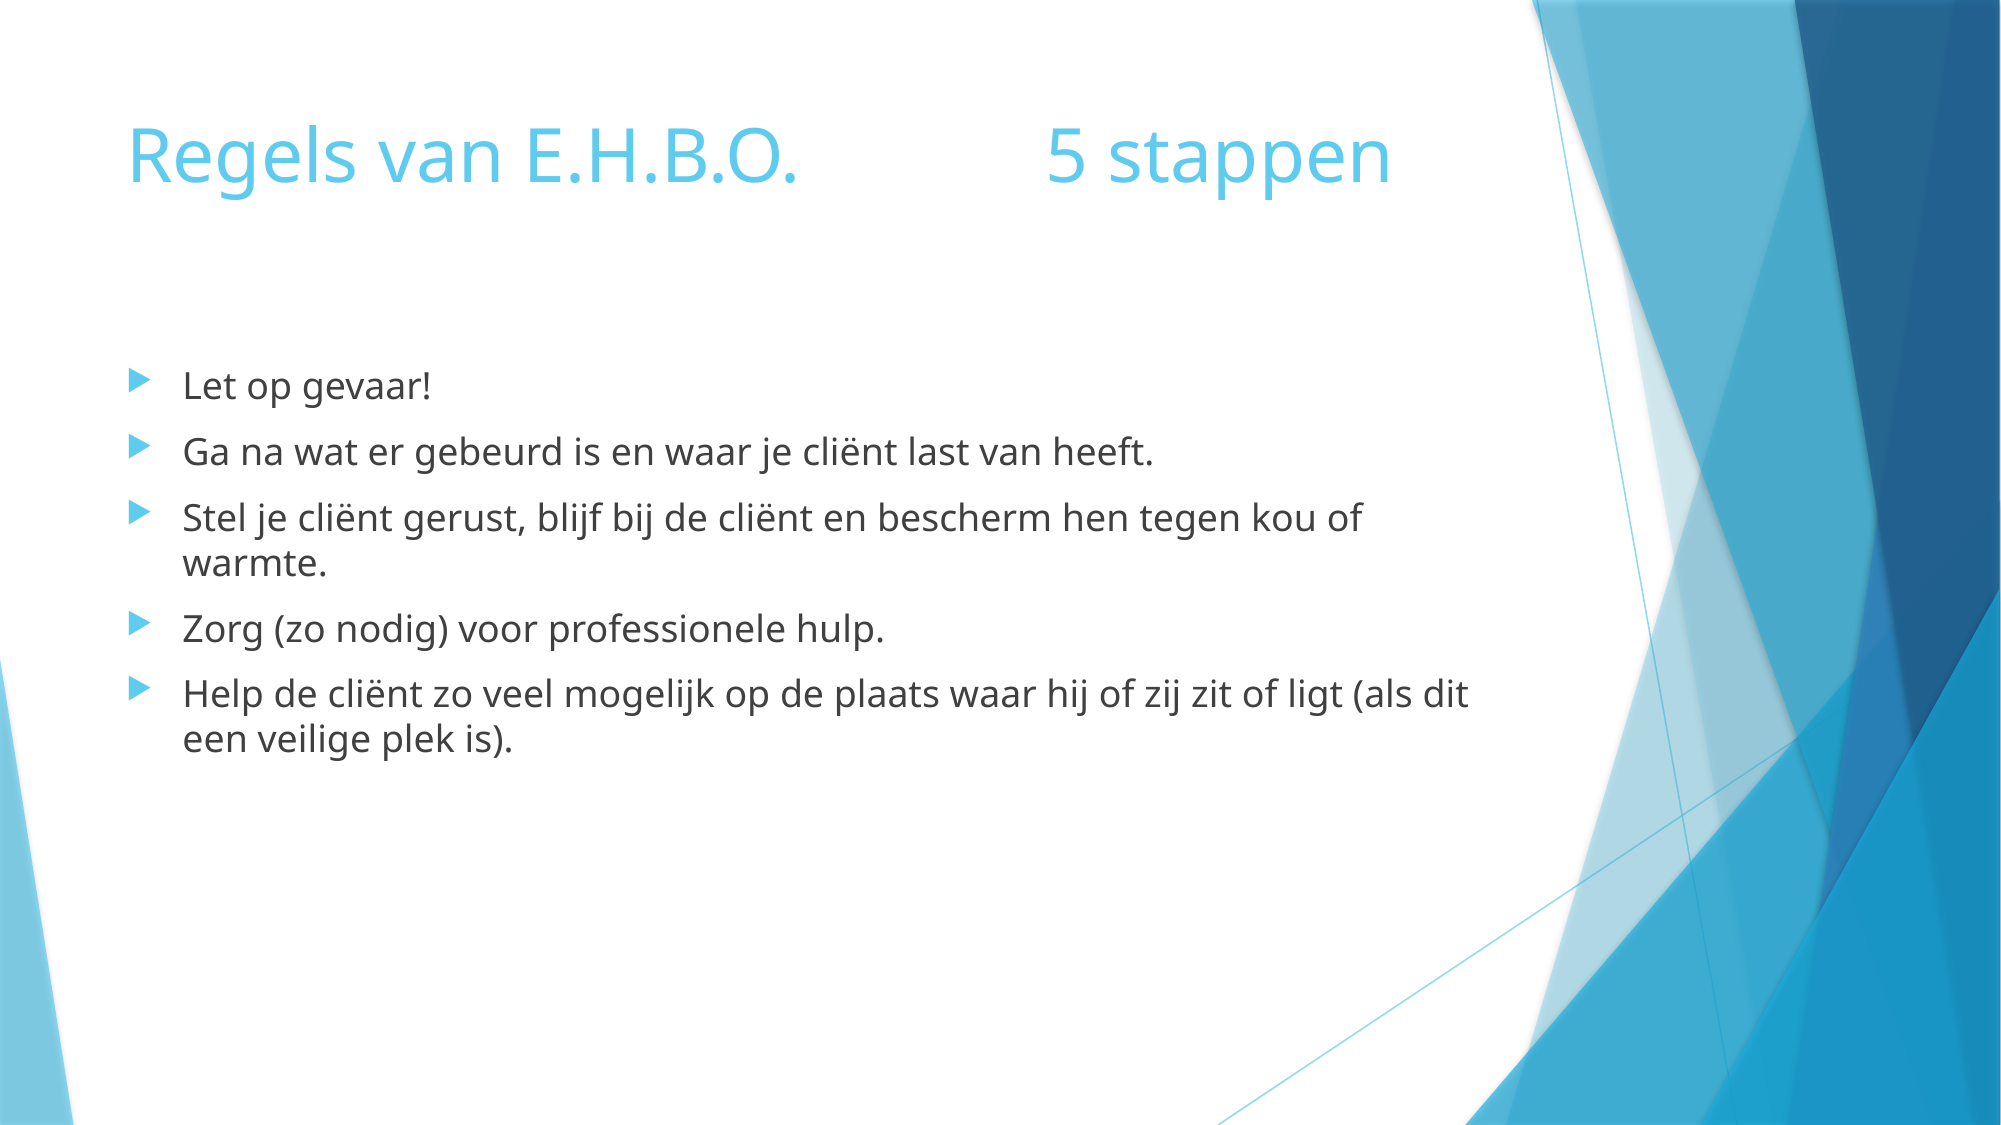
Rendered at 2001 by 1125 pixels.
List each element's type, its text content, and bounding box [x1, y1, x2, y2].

title Regels van E.H.B.O. 5 stappen [111, 99, 1522, 317]
list Let op gevaar! Ga na wat er gebeurd is en waar je cliënt last van heeft. Stel je cliënt gerust, blijf bij de cliënt en bescherm hen tegen kou of warmte. Zorg (zo nodig) voor professionele hulp. Help de cliënt zo veel mogelijk op de plaats waar hij of zij zit of ligt (als dit een veilige plek is). [111, 354, 1522, 992]
